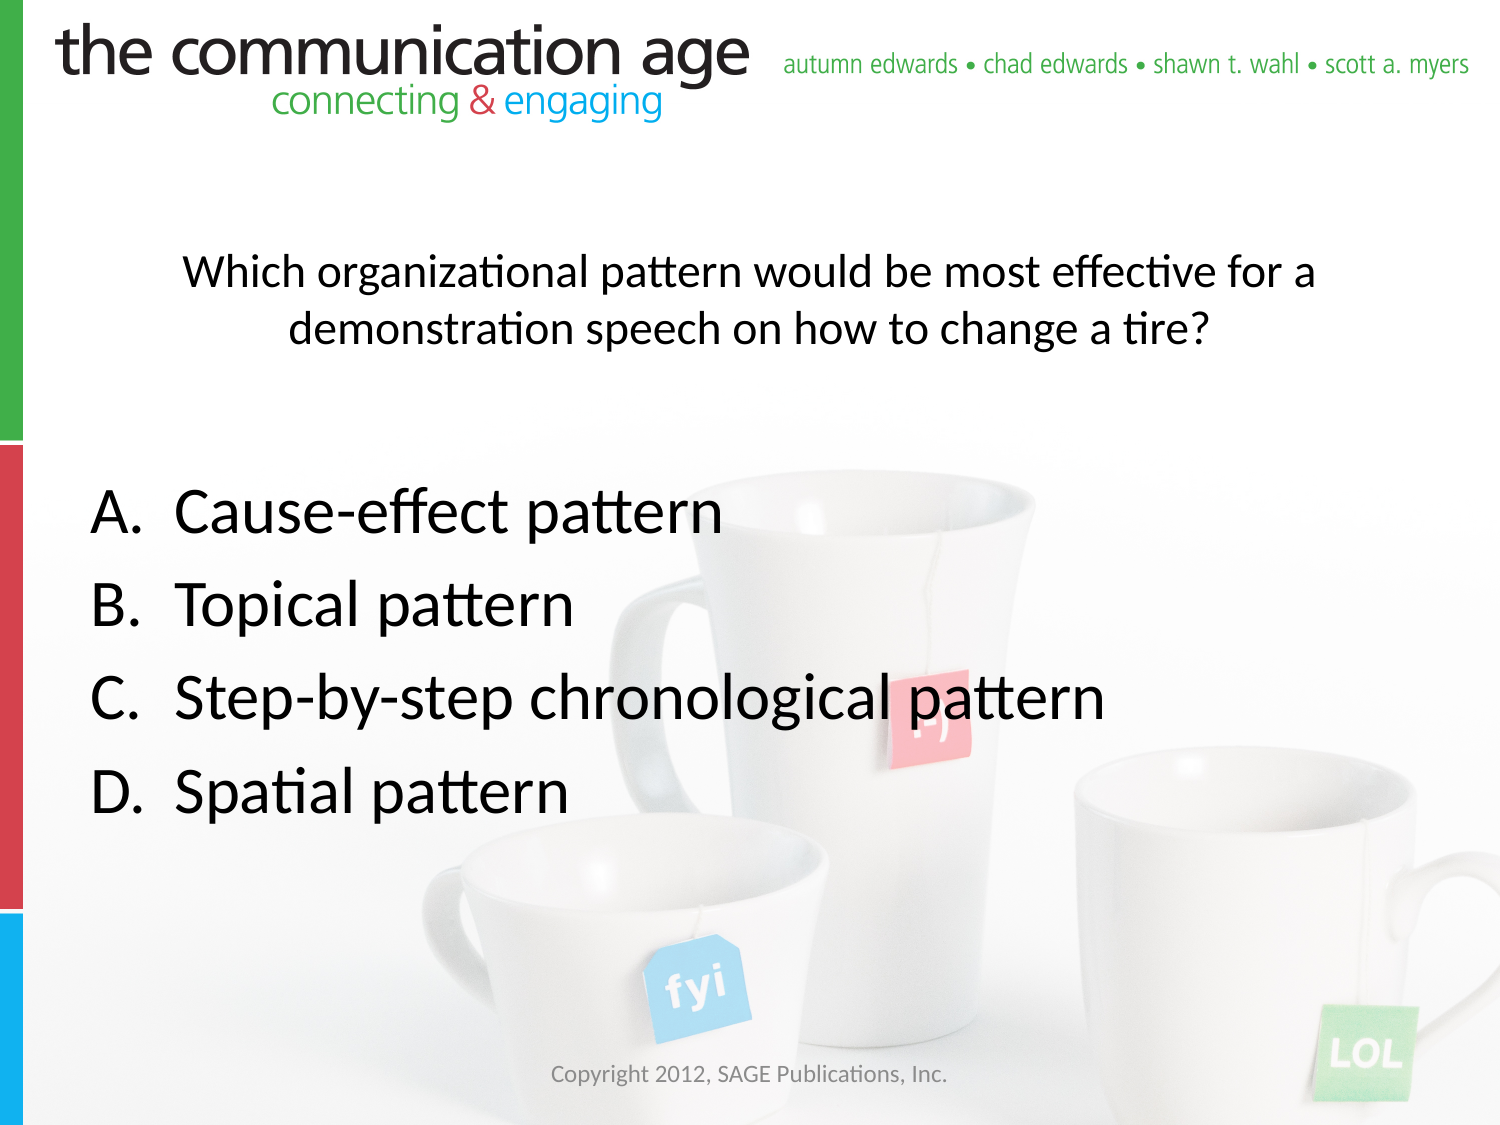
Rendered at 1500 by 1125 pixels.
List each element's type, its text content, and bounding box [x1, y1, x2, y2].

picture [0, 0, 1500, 1125]
footer Copyright 2012, SAGE Publications, Inc. [512, 1042, 988, 1103]
list Cause-effect pattern Topical pattern Step-by-step chronological pattern Spatial pattern [75, 459, 1425, 1005]
title Which organizational pattern would be most effective for a demonstration speech on how to change a tire? [75, 231, 1425, 420]
